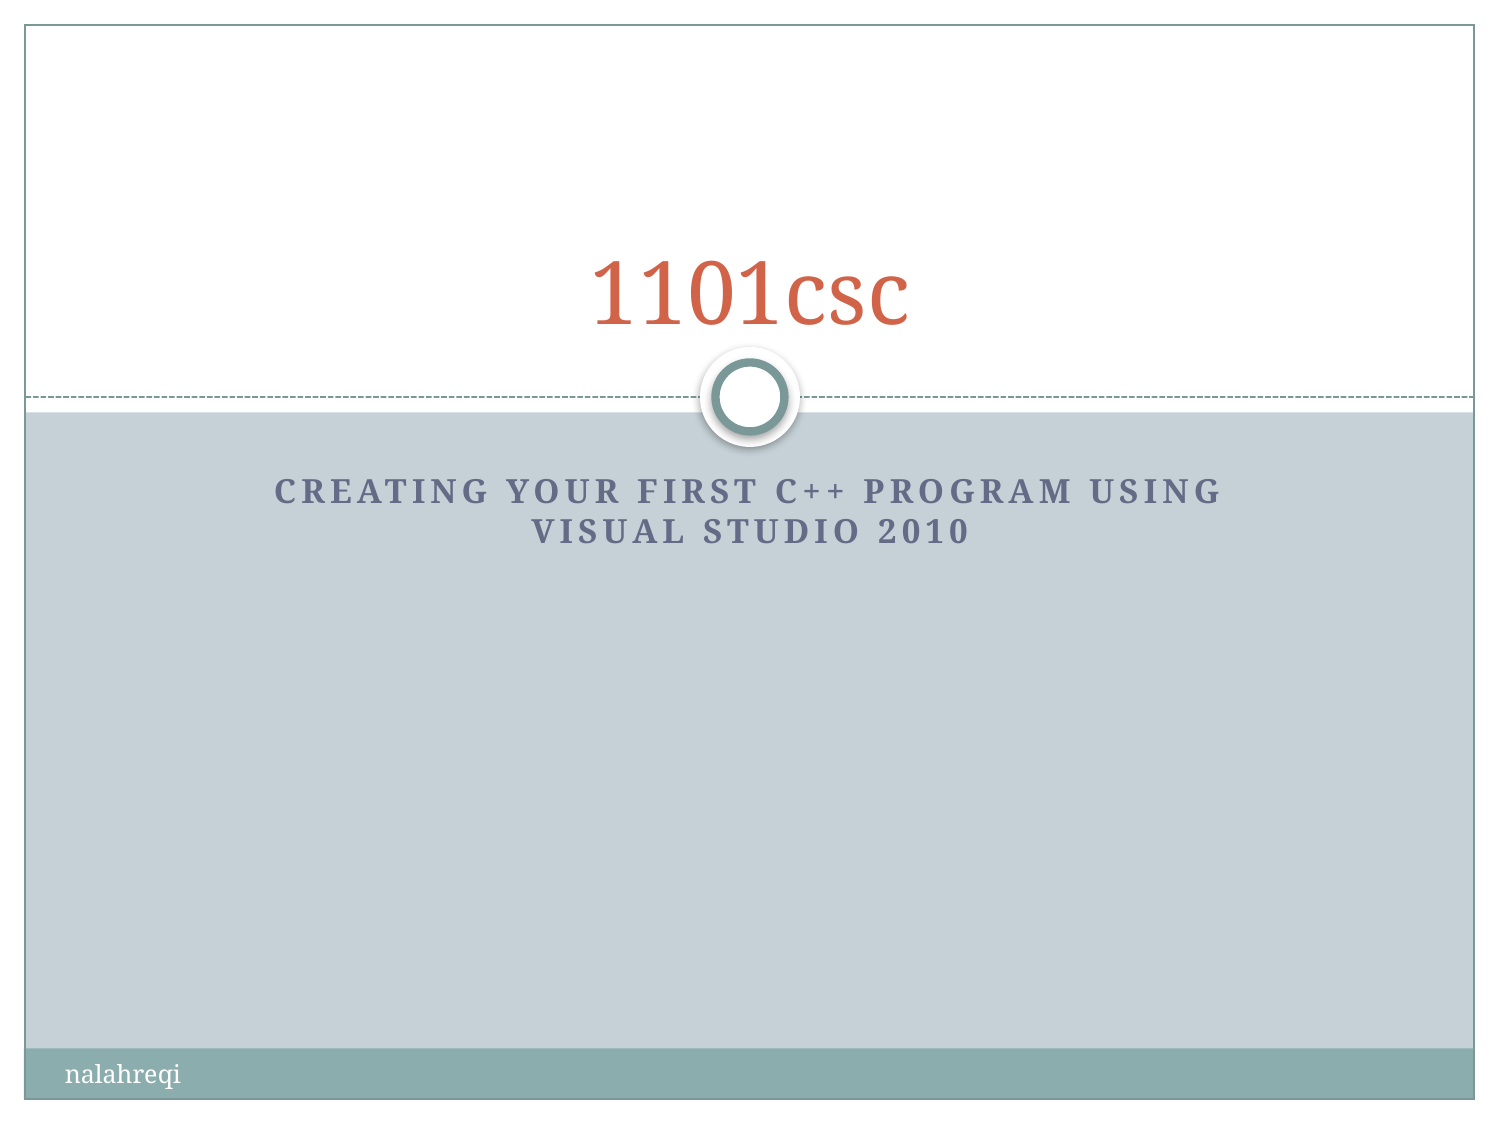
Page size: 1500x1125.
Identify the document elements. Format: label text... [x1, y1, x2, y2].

footer nalahreqi [50, 1051, 638, 1112]
subtitle Creating your first C++ program using Visual Studio 2010 [225, 462, 1275, 750]
title 1101csc [112, 62, 1388, 350]
